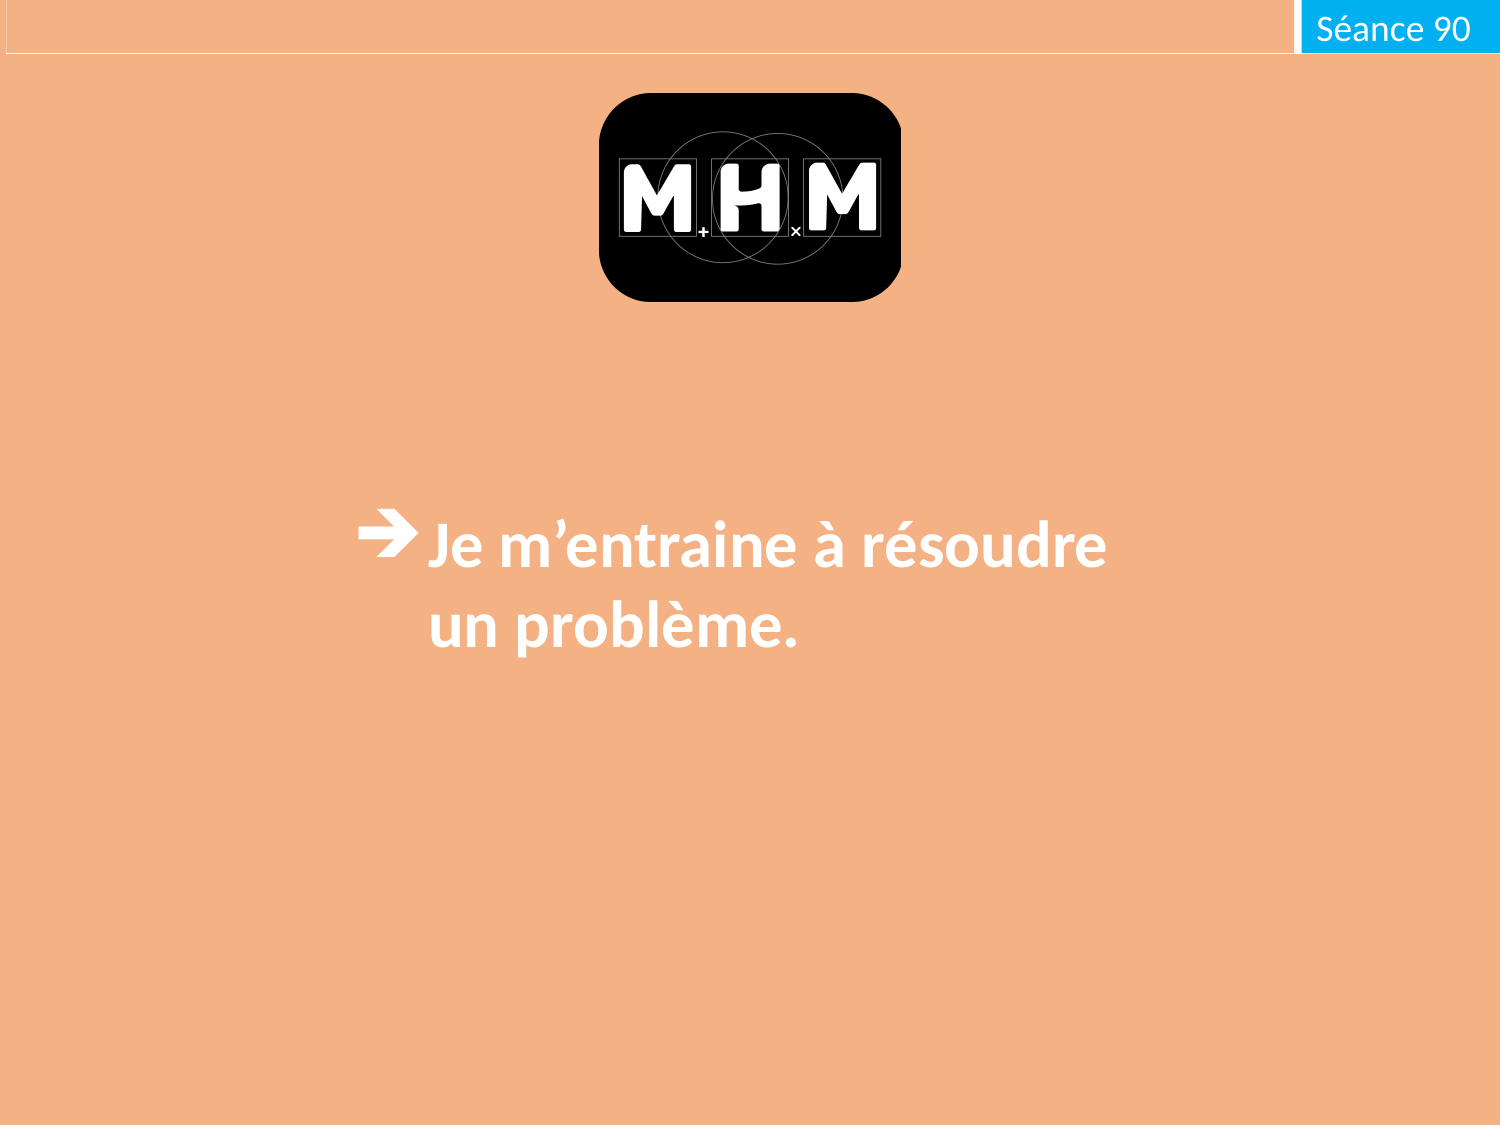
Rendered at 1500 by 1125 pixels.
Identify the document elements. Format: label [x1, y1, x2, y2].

text_box [0, 54, 1500, 1125]
